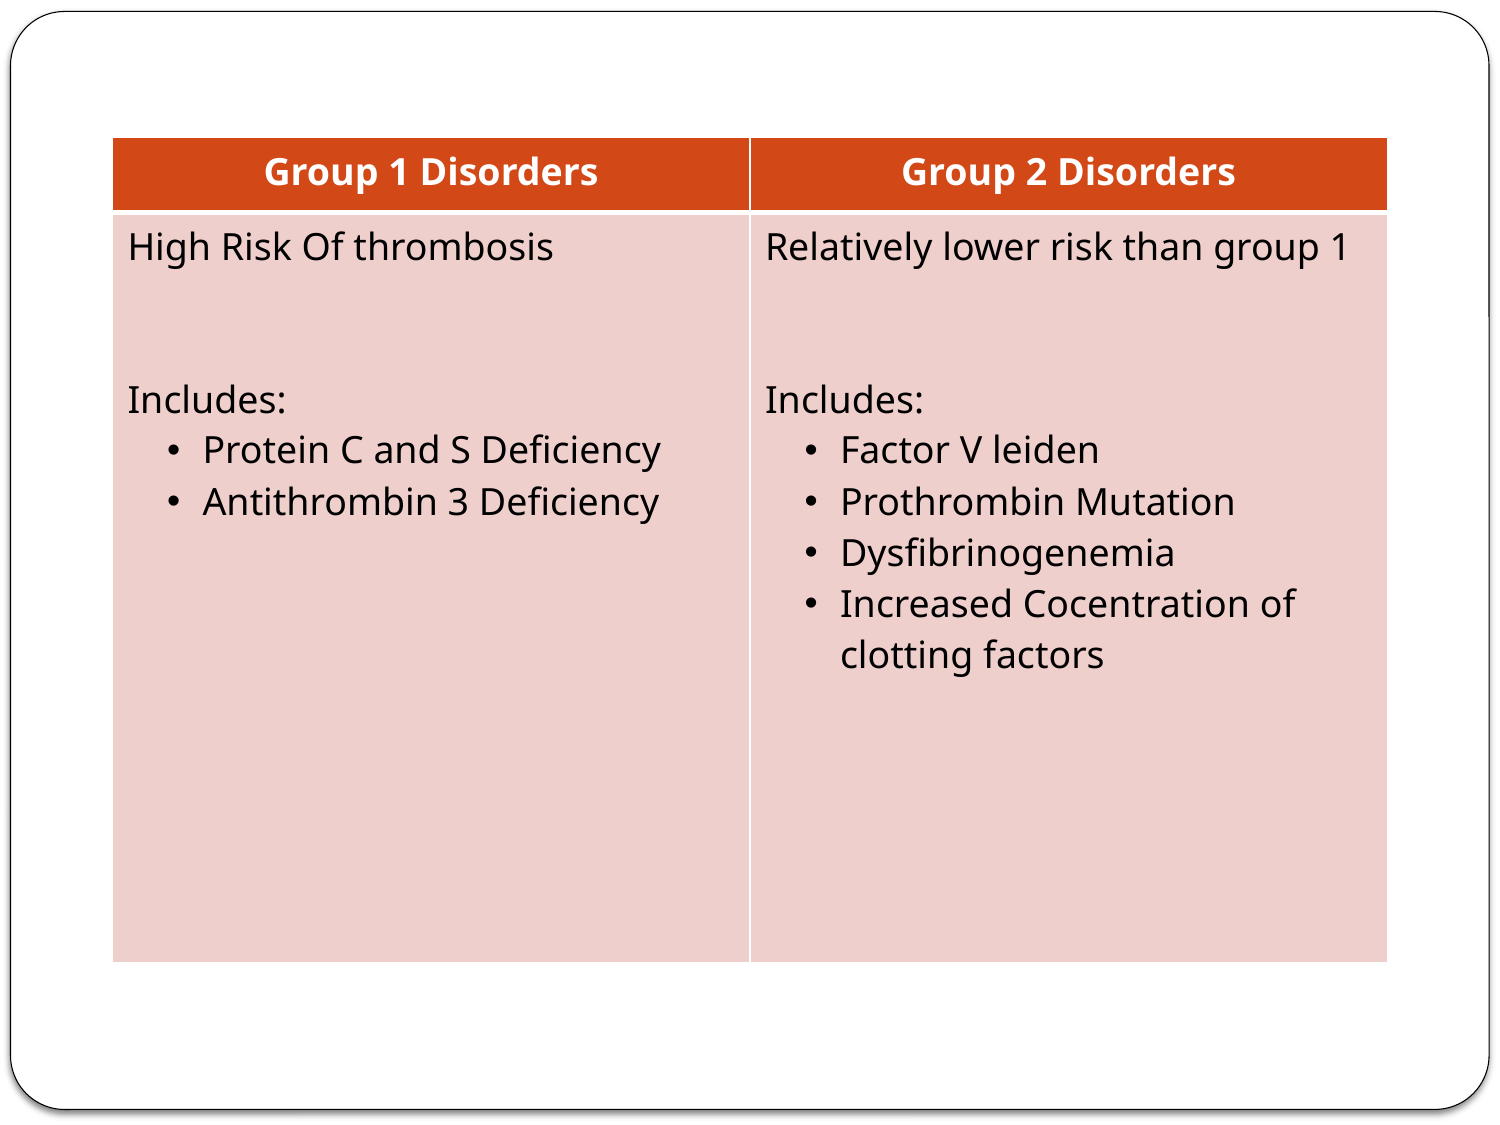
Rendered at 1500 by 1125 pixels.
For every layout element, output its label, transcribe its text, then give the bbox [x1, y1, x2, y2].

table_header Group 1 Disorders [113, 138, 749, 210]
table_header Group 2 Disorders [751, 138, 1387, 210]
table_cell High Risk Of thrombosis Includes: Protein C and S Deficiency Antithrombin 3 Deficiency [113, 215, 749, 962]
table_cell Relatively lower risk than group 1 Includes: Factor V leiden Prothrombin Mutation Dysfibrinogenemia Increased Cocentration of clotting factors [751, 215, 1387, 962]
